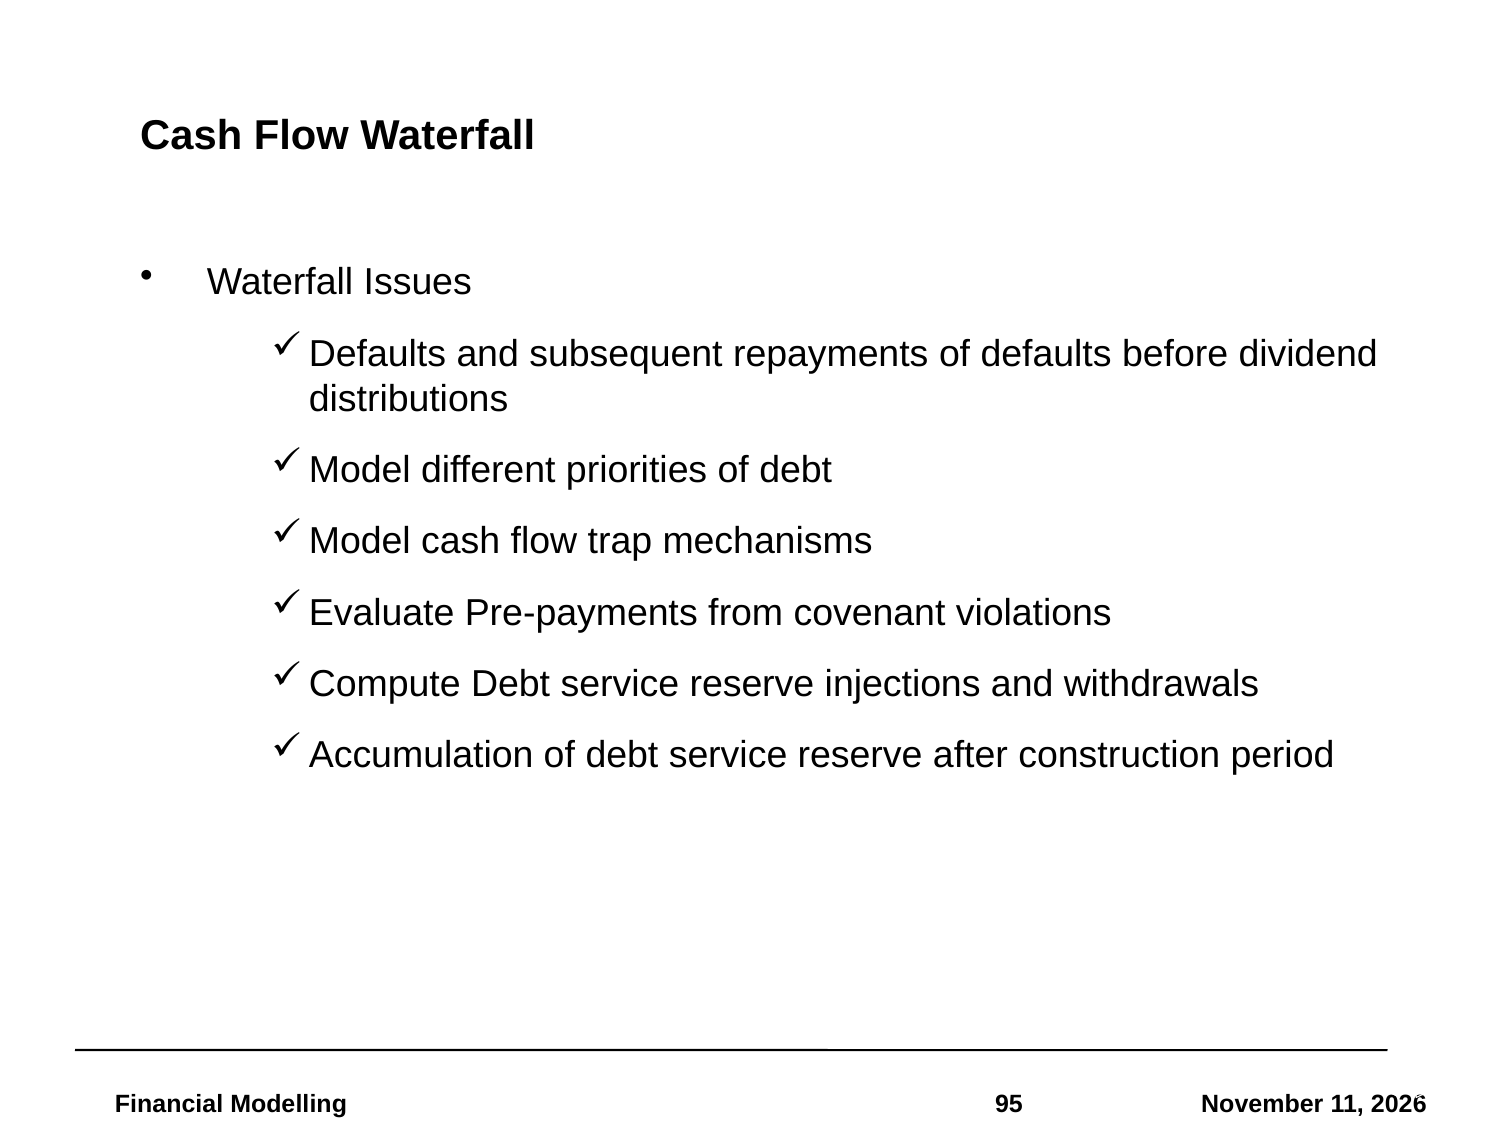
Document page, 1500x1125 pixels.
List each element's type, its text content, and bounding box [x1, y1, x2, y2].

list Waterfall Issues Defaults and subsequent repayments of defaults before dividend distributions Model different priorities of debt Model cash flow trap mechanisms Evaluate Pre-payments from covenant violations Compute Debt service reserve injections and withdrawals Accumulation of debt service reserve after construction period [124, 249, 1413, 1001]
title Cash Flow Waterfall [124, 99, 1413, 226]
